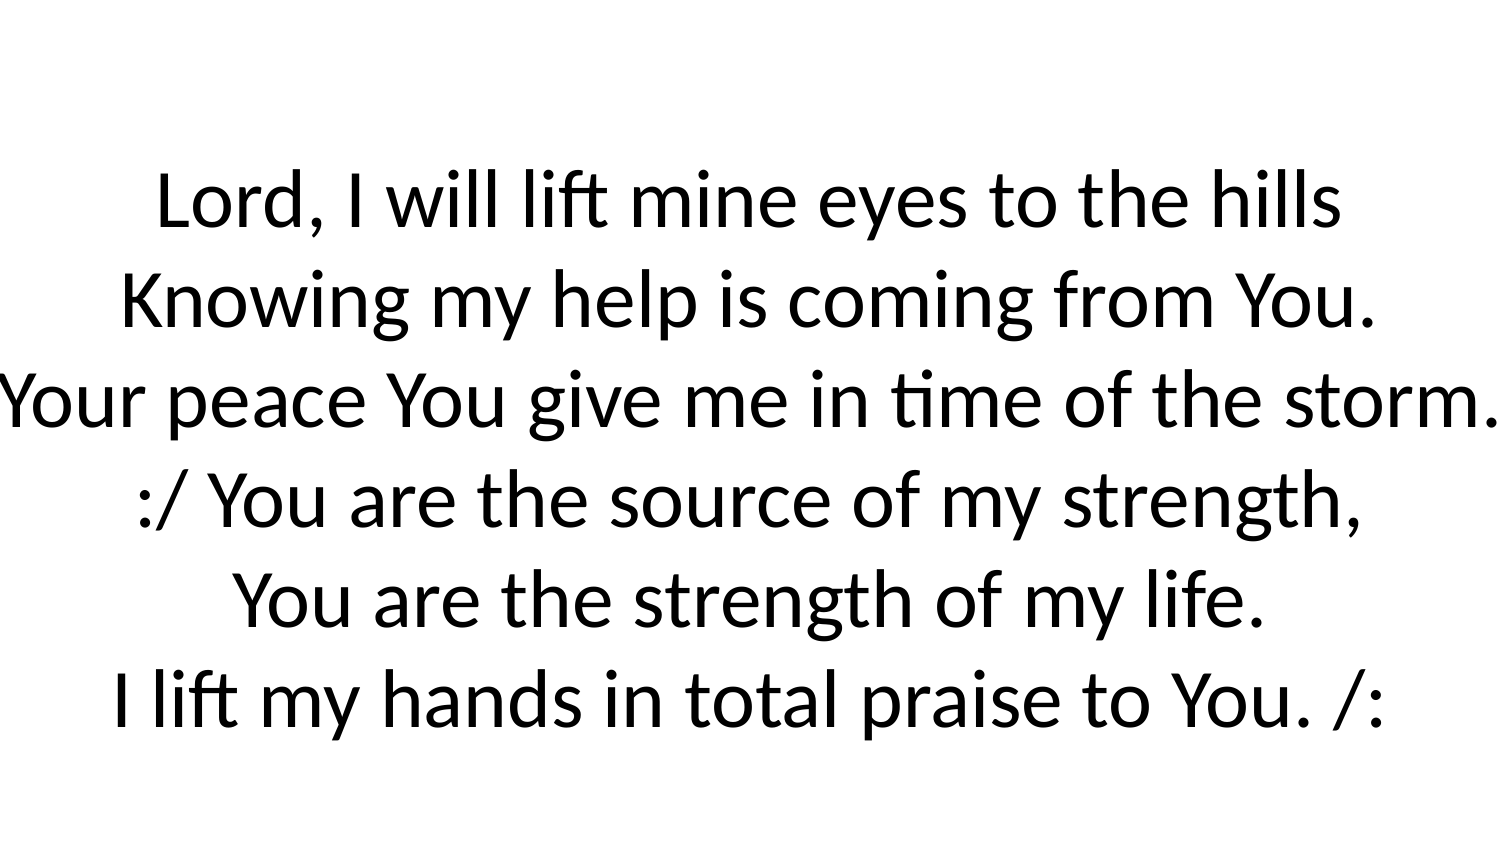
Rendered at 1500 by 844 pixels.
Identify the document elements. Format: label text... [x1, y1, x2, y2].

text_box Lord, I will lift mine eyes to the hills Knowing my help is coming from You. Your peace You give me in time of the storm. :/ You are the source of my strength, You are the strength of my life. I lift my hands in total praise to You. /: [0, 92, 1500, 752]
